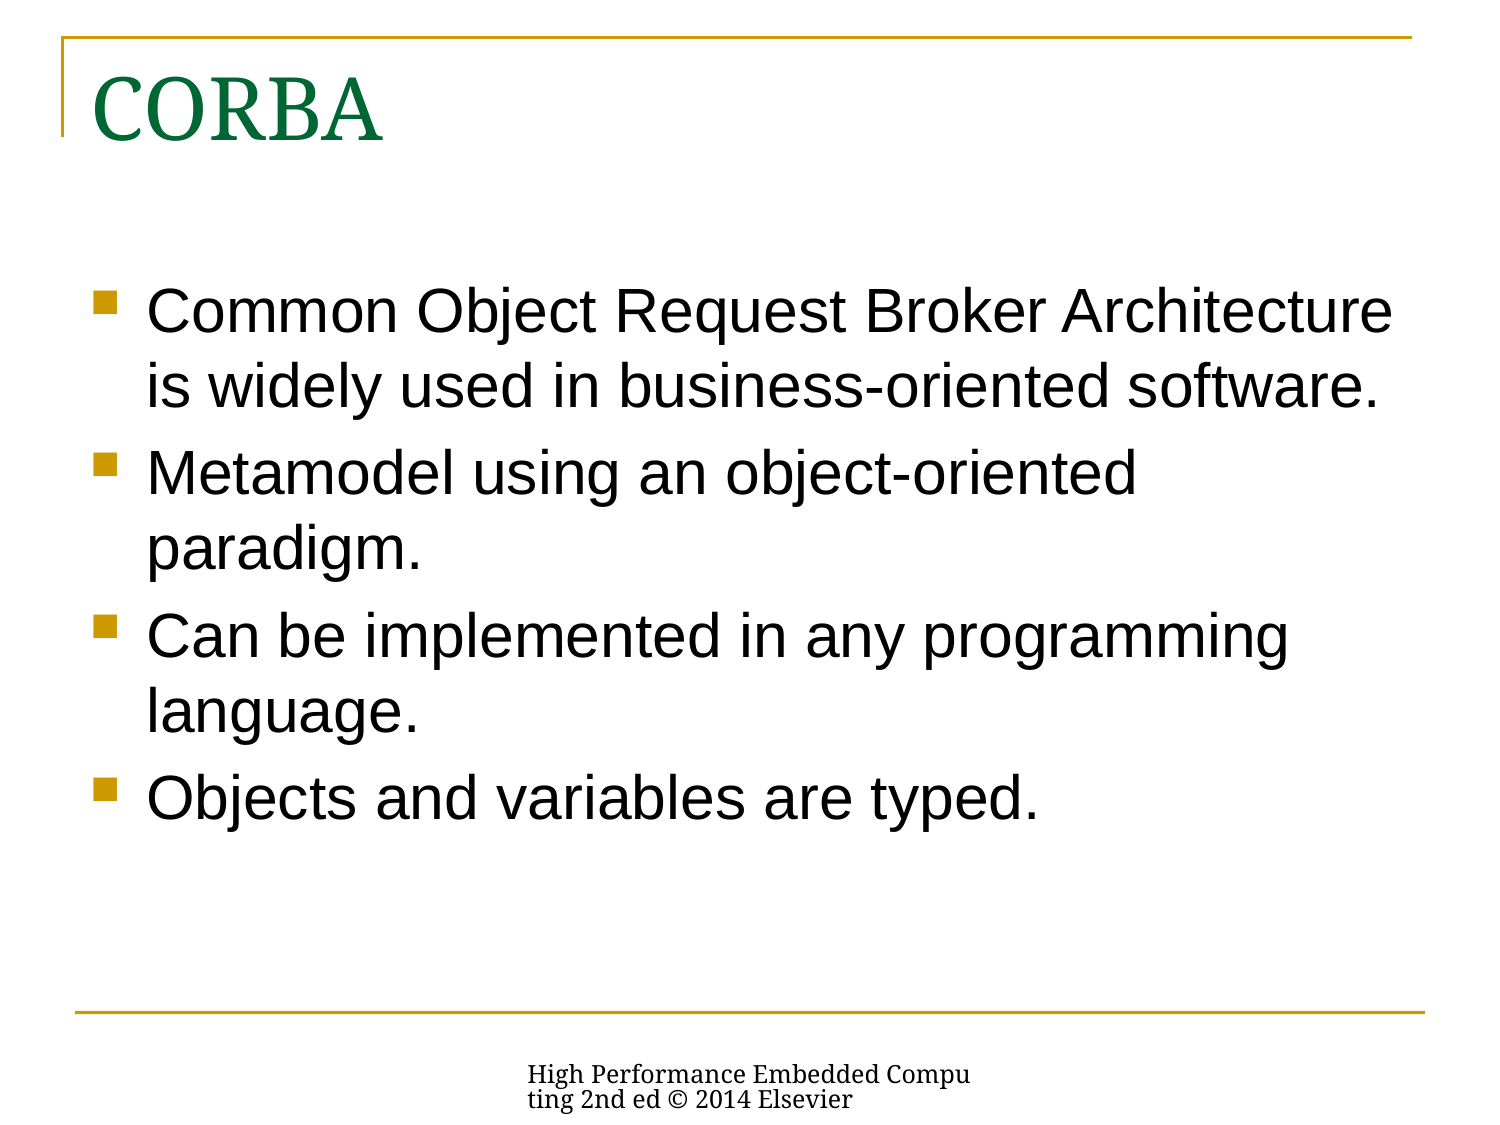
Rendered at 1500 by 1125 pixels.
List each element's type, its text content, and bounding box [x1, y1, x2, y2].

list Common Object Request Broker Architecture is widely used in business-oriented software. Metamodel using an object-oriented paradigm. Can be implemented in any programming language. Objects and variables are typed. [75, 262, 1425, 1006]
title CORBA [75, 45, 1425, 233]
footer High Performance Embedded Computing 2nd ed © 2014 Elsevier [512, 1025, 988, 1100]
